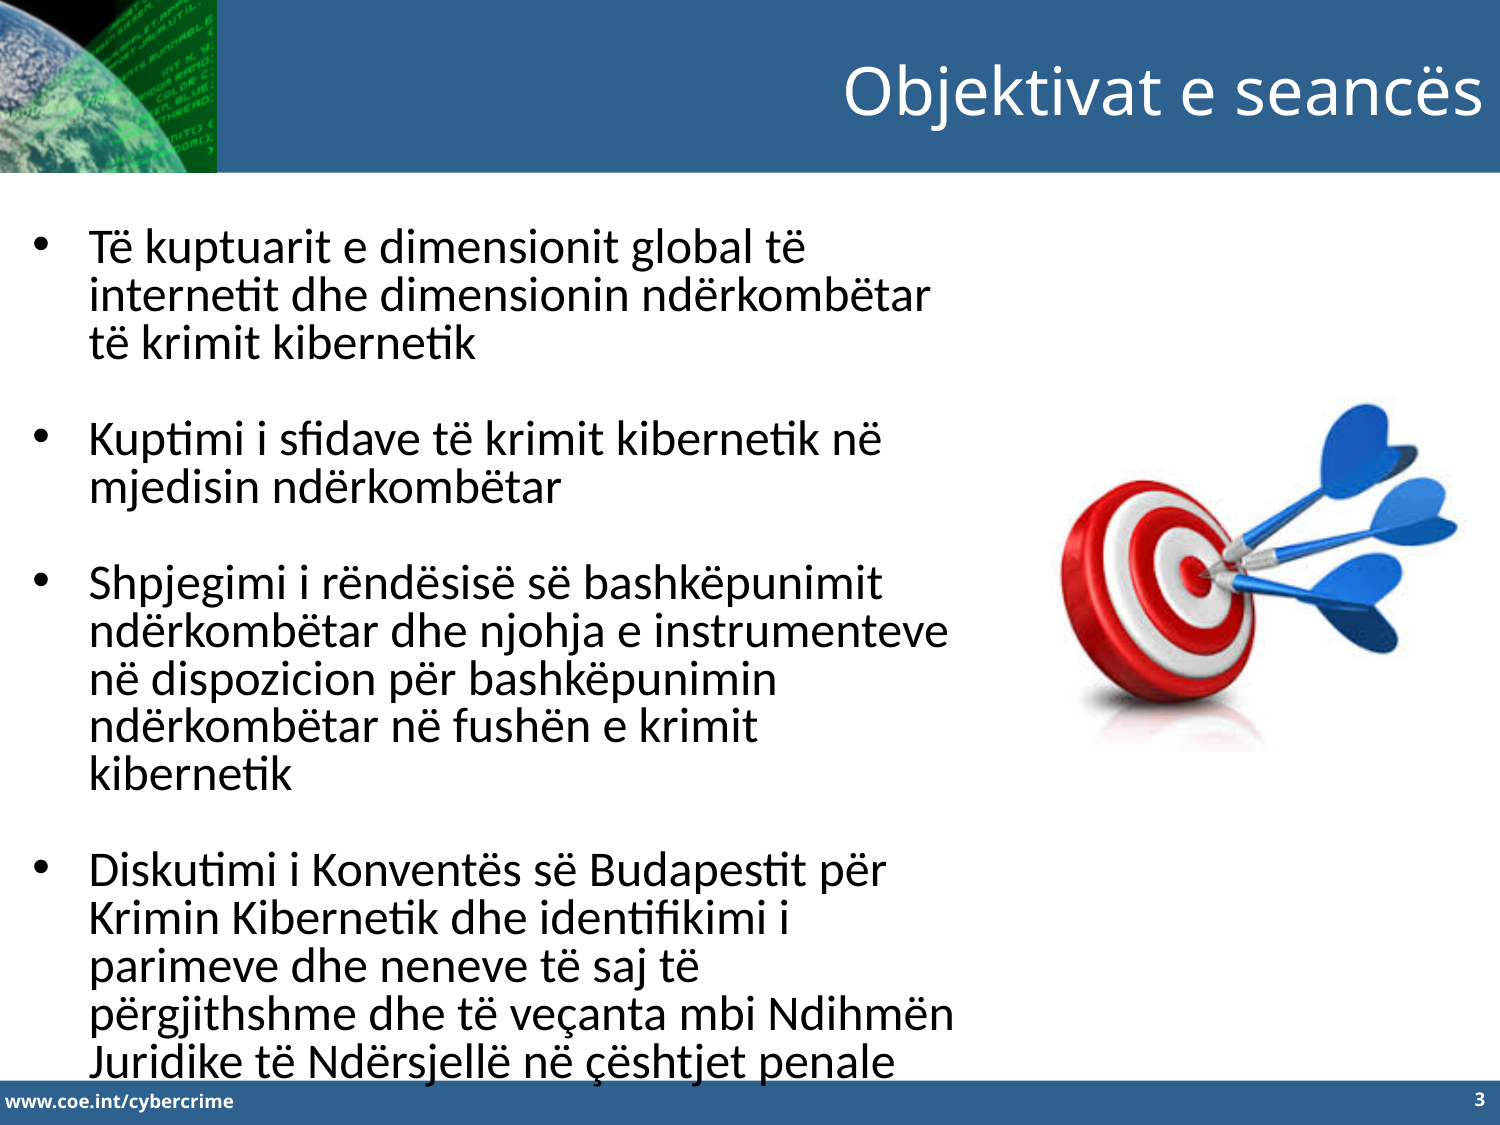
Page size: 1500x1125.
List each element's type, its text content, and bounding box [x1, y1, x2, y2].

text_box Objektivat e seancës [229, 12, 1500, 166]
picture [1021, 398, 1483, 752]
text_box Të kuptuarit e dimensionit global të internetit dhe dimensionin ndërkombëtar të krimit kibernetik Kuptimi i sfidave të krimit kibernetik në mjedisin ndërkombëtar Shpjegimi i rëndësisë së bashkëpunimit ndërkombëtar dhe njohja e instrumenteve në dispozicion për bashkëpunimin ndërkombëtar në fushën e krimit kibernetik Diskutimi i Konventës së Budapestit për Krimin Kibernetik dhe identifikimi i parimeve dhe neneve të saj të përgjithshme dhe të veçanta mbi Ndihmën Juridike të Ndërsjellë në çështjet penale [17, 217, 976, 1096]
slide_number 3 [1162, 1080, 1500, 1125]
picture [0, 1, 217, 173]
